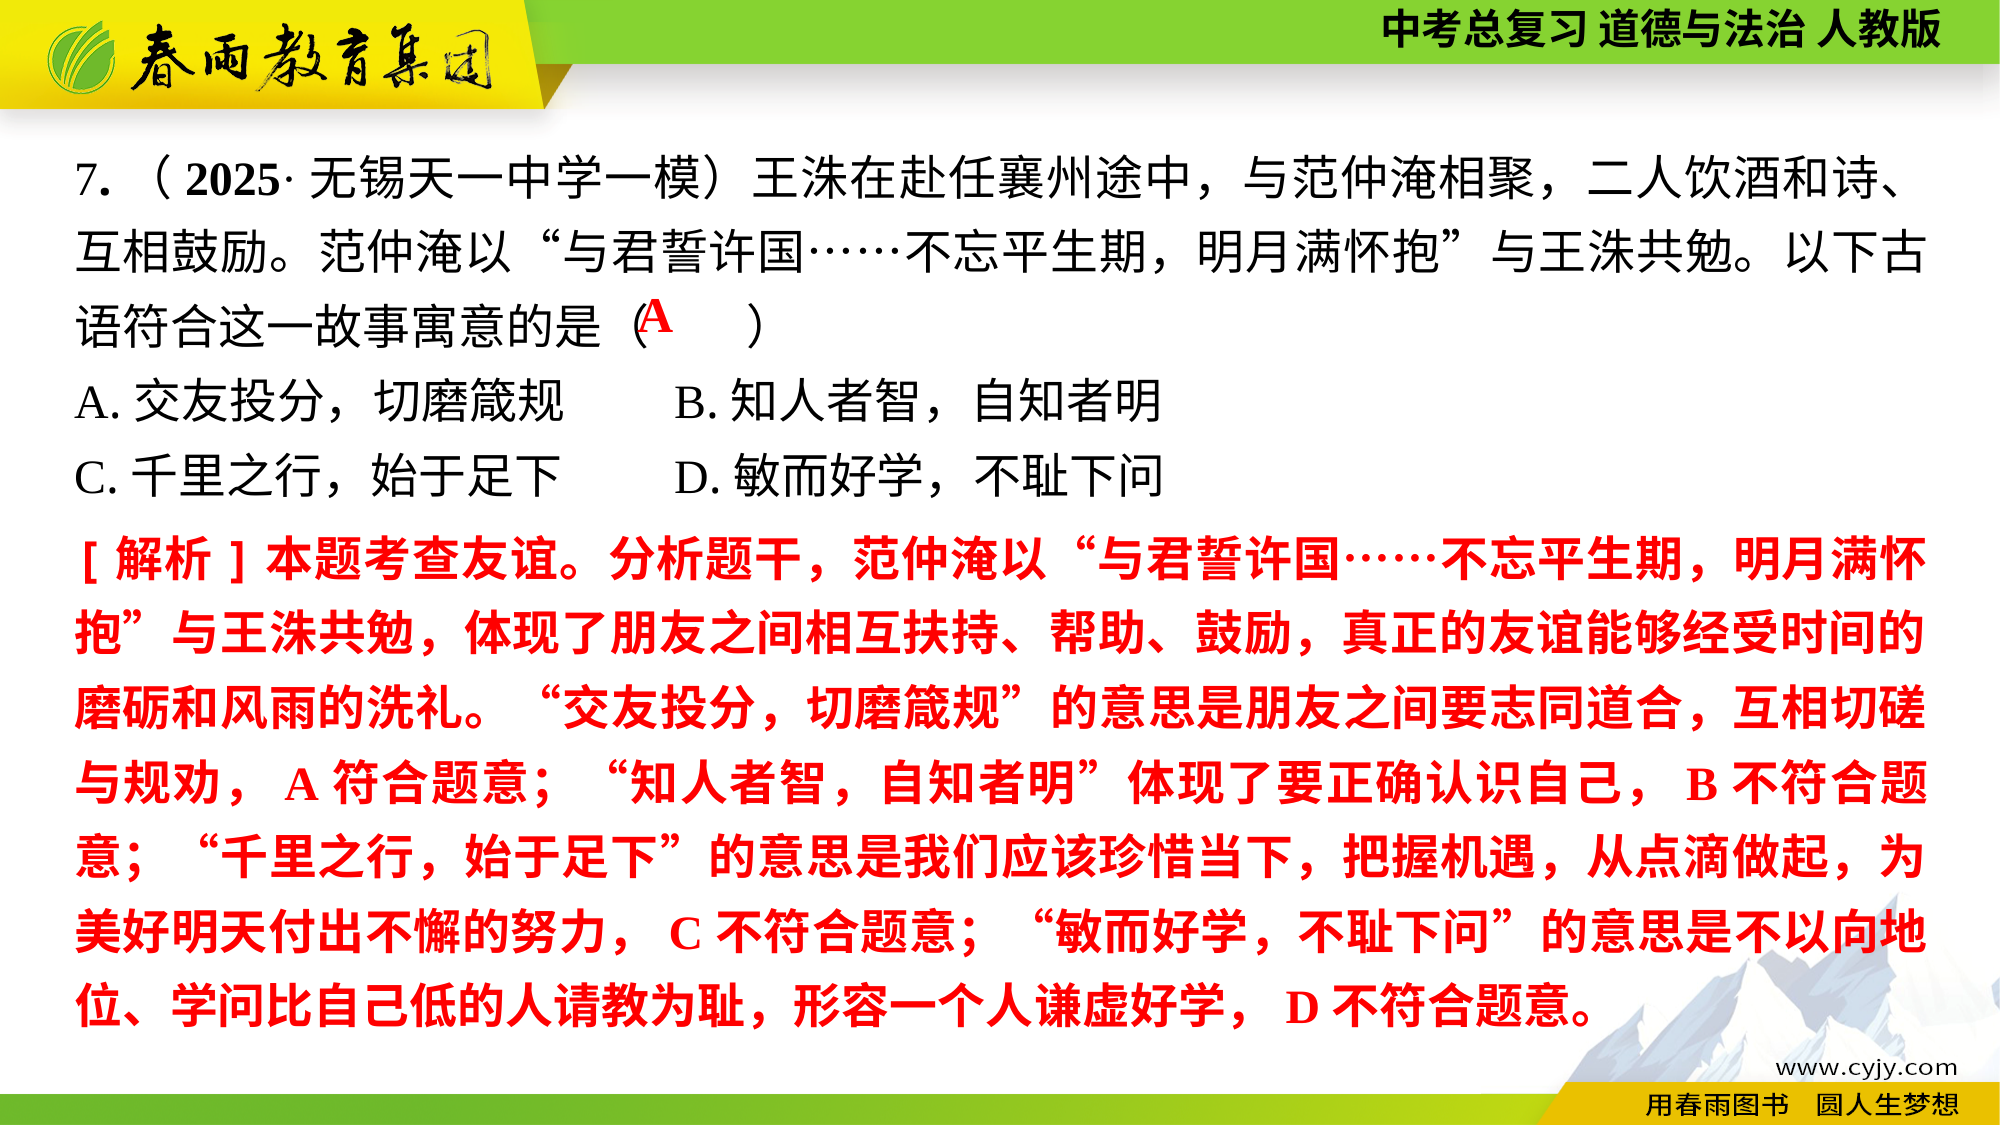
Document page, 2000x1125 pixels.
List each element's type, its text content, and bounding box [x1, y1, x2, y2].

text_box [解析]本题考查友谊。分析题干，范仲淹以“与君誓许国……不忘平生期，明月满怀抱”与王洙共勉，体现了朋友之间相互扶持、帮助、鼓励，真正的友谊能够经受时间的磨砺和风雨的洗礼。“交友投分，切磨箴规”的意思是朋友之间要志同道合，互相切磋与规劝，A符合题意；“知人者智，自知者明”体现了要正确认识自己，B不符合题意；“千里之行，始于足下”的意思是我们应该珍惜当下，把握机遇，从点滴做起，为美好明天付出不懈的努力，C不符合题意；“敏而好学，不耻下问”的意思是不以向地位、学问比自己低的人请教为耻，形容一个人谦虚好学，D不符合题意。 [59, 503, 1944, 1041]
picture [0, 0, 2000, 1125]
list 7.（2025·无锡天一中学一模）王洙在赴任襄州途中，与范仲淹相聚，二人饮酒和诗、互相鼓励。范仲淹以“与君誓许国……不忘平生期，明月满怀抱”与王洙共勉。以下古语符合这一故事寓意的是（ ） A.交友投分，切磨箴规 B.知人者智，自知者明 C.千里之行，始于足下 D.敏而好学，不耻下问 [59, 122, 1944, 503]
text_box A [622, 275, 689, 350]
